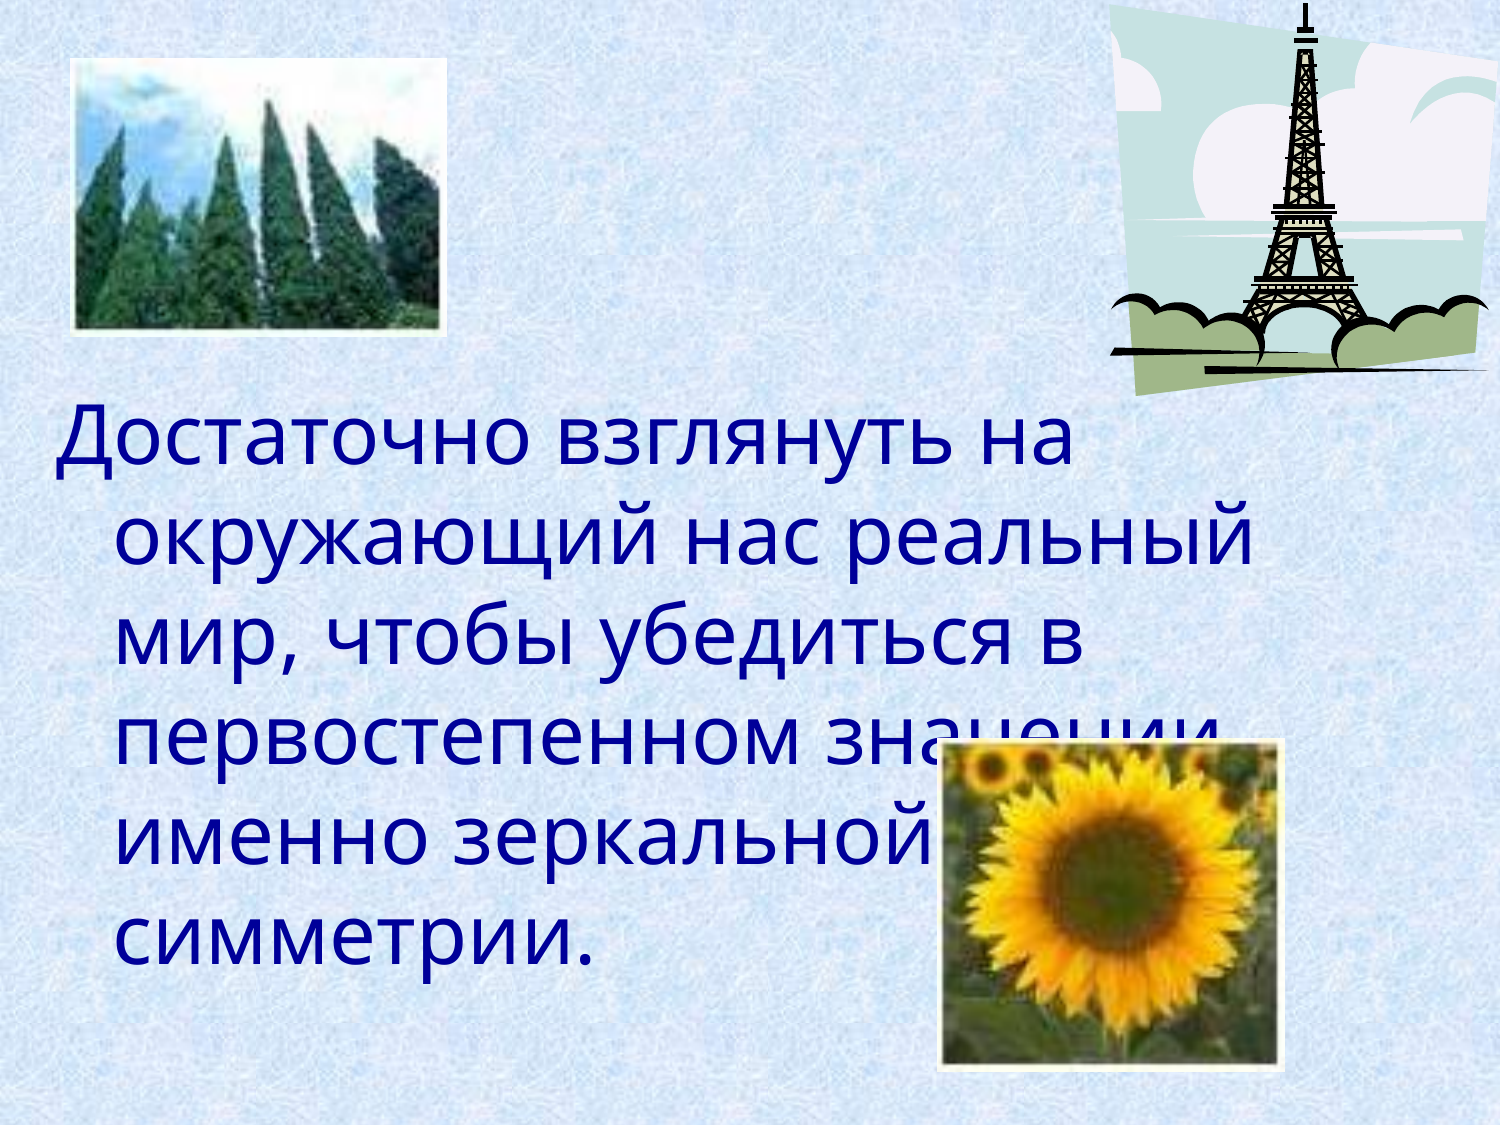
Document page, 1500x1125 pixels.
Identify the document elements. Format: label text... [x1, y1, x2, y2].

picture [0, 0, 1500, 1125]
list Достаточно взглянуть на окружающий нас реальный мир, чтобы убедиться в первостепенном значении именно зеркальной симметрии. [40, 373, 1392, 757]
